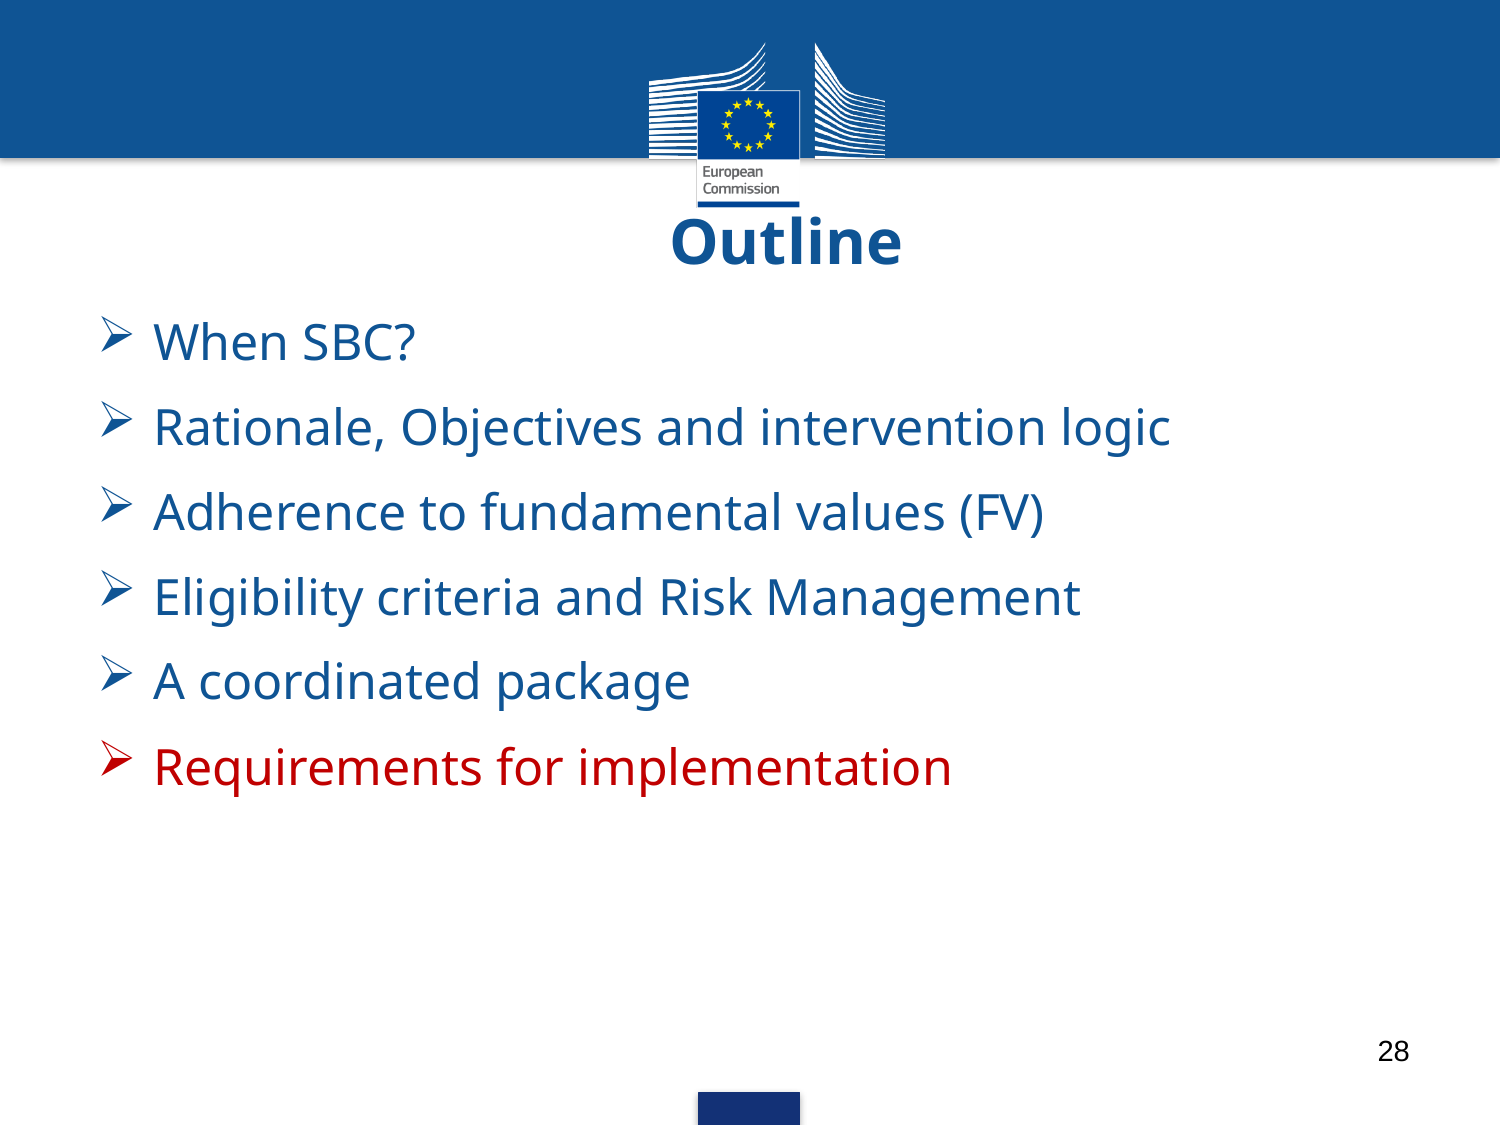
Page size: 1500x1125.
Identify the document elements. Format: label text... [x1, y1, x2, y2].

slide_number 28 [1074, 1024, 1426, 1103]
title Outline [81, 175, 1433, 302]
picture [649, 42, 885, 175]
list When SBC? Rationale, Objectives and intervention logic Adherence to fundamental values (FV) Eligibility criteria and Risk Management A coordinated package Requirements for implementation [81, 302, 1433, 1083]
